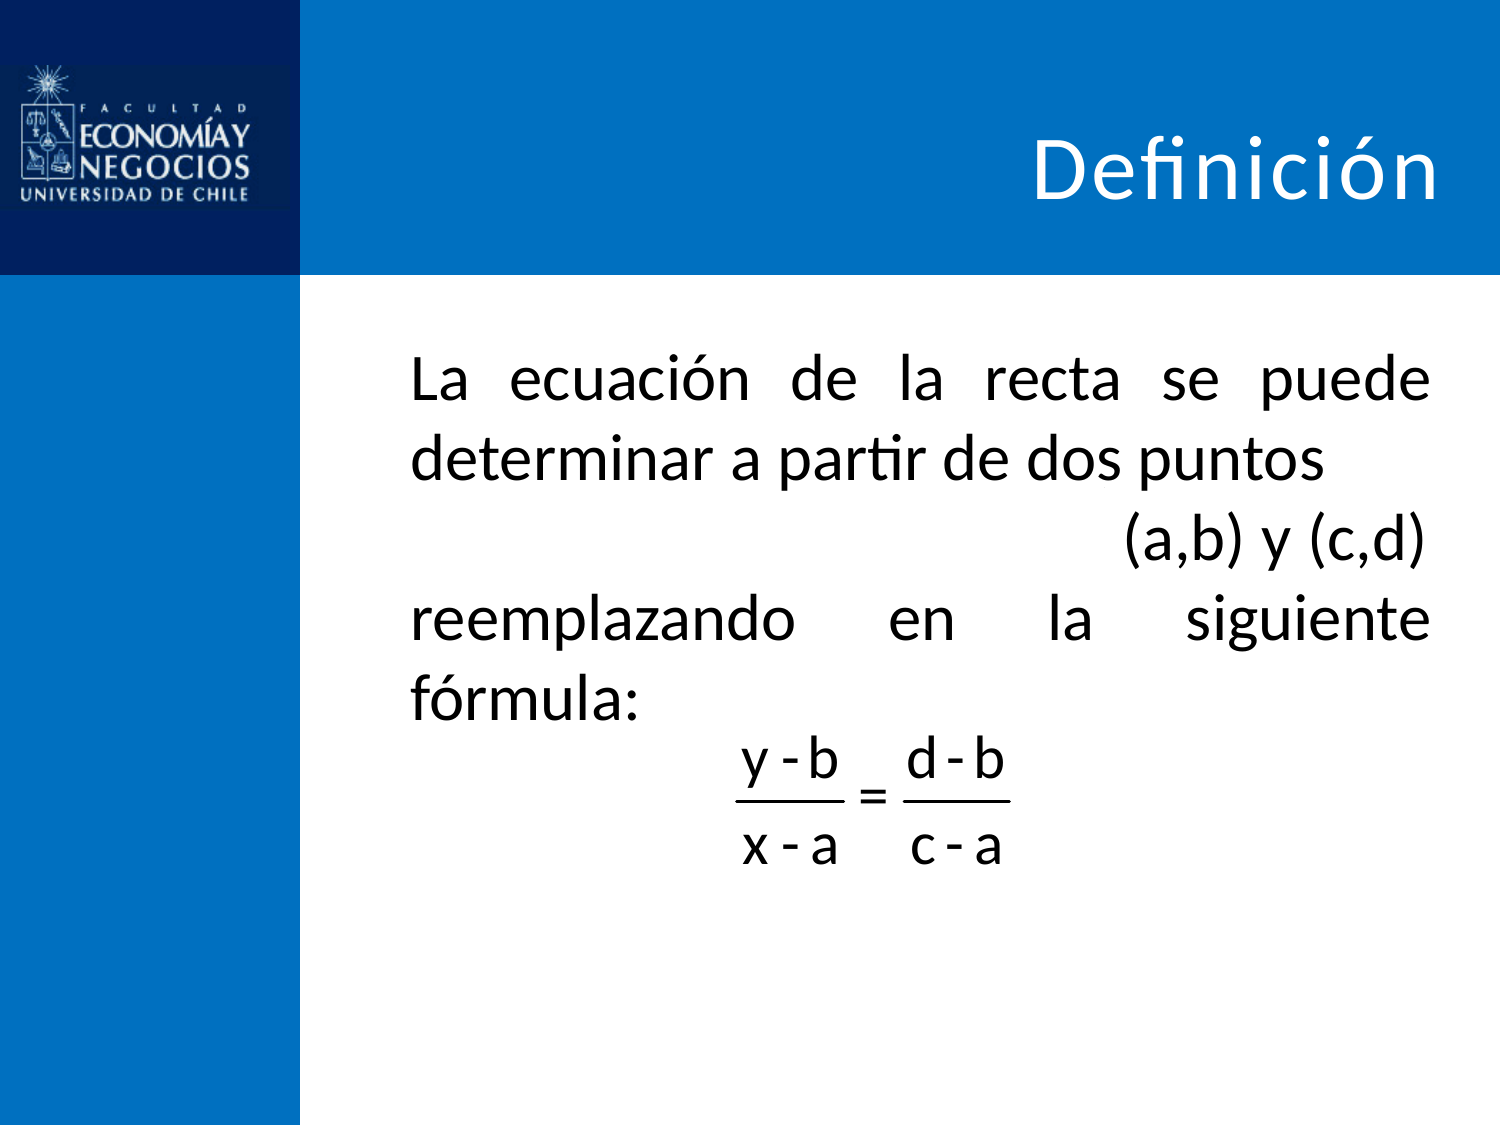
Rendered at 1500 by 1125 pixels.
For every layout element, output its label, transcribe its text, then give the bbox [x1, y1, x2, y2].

text_box La ecuación de la recta se puede determinar a partir de dos puntos (a,b) y (c,d) reemplazando en la siguiente fórmula: [395, 326, 1447, 741]
picture [0, 64, 290, 211]
title Definición [281, 46, 1456, 279]
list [725, 719, 1023, 879]
